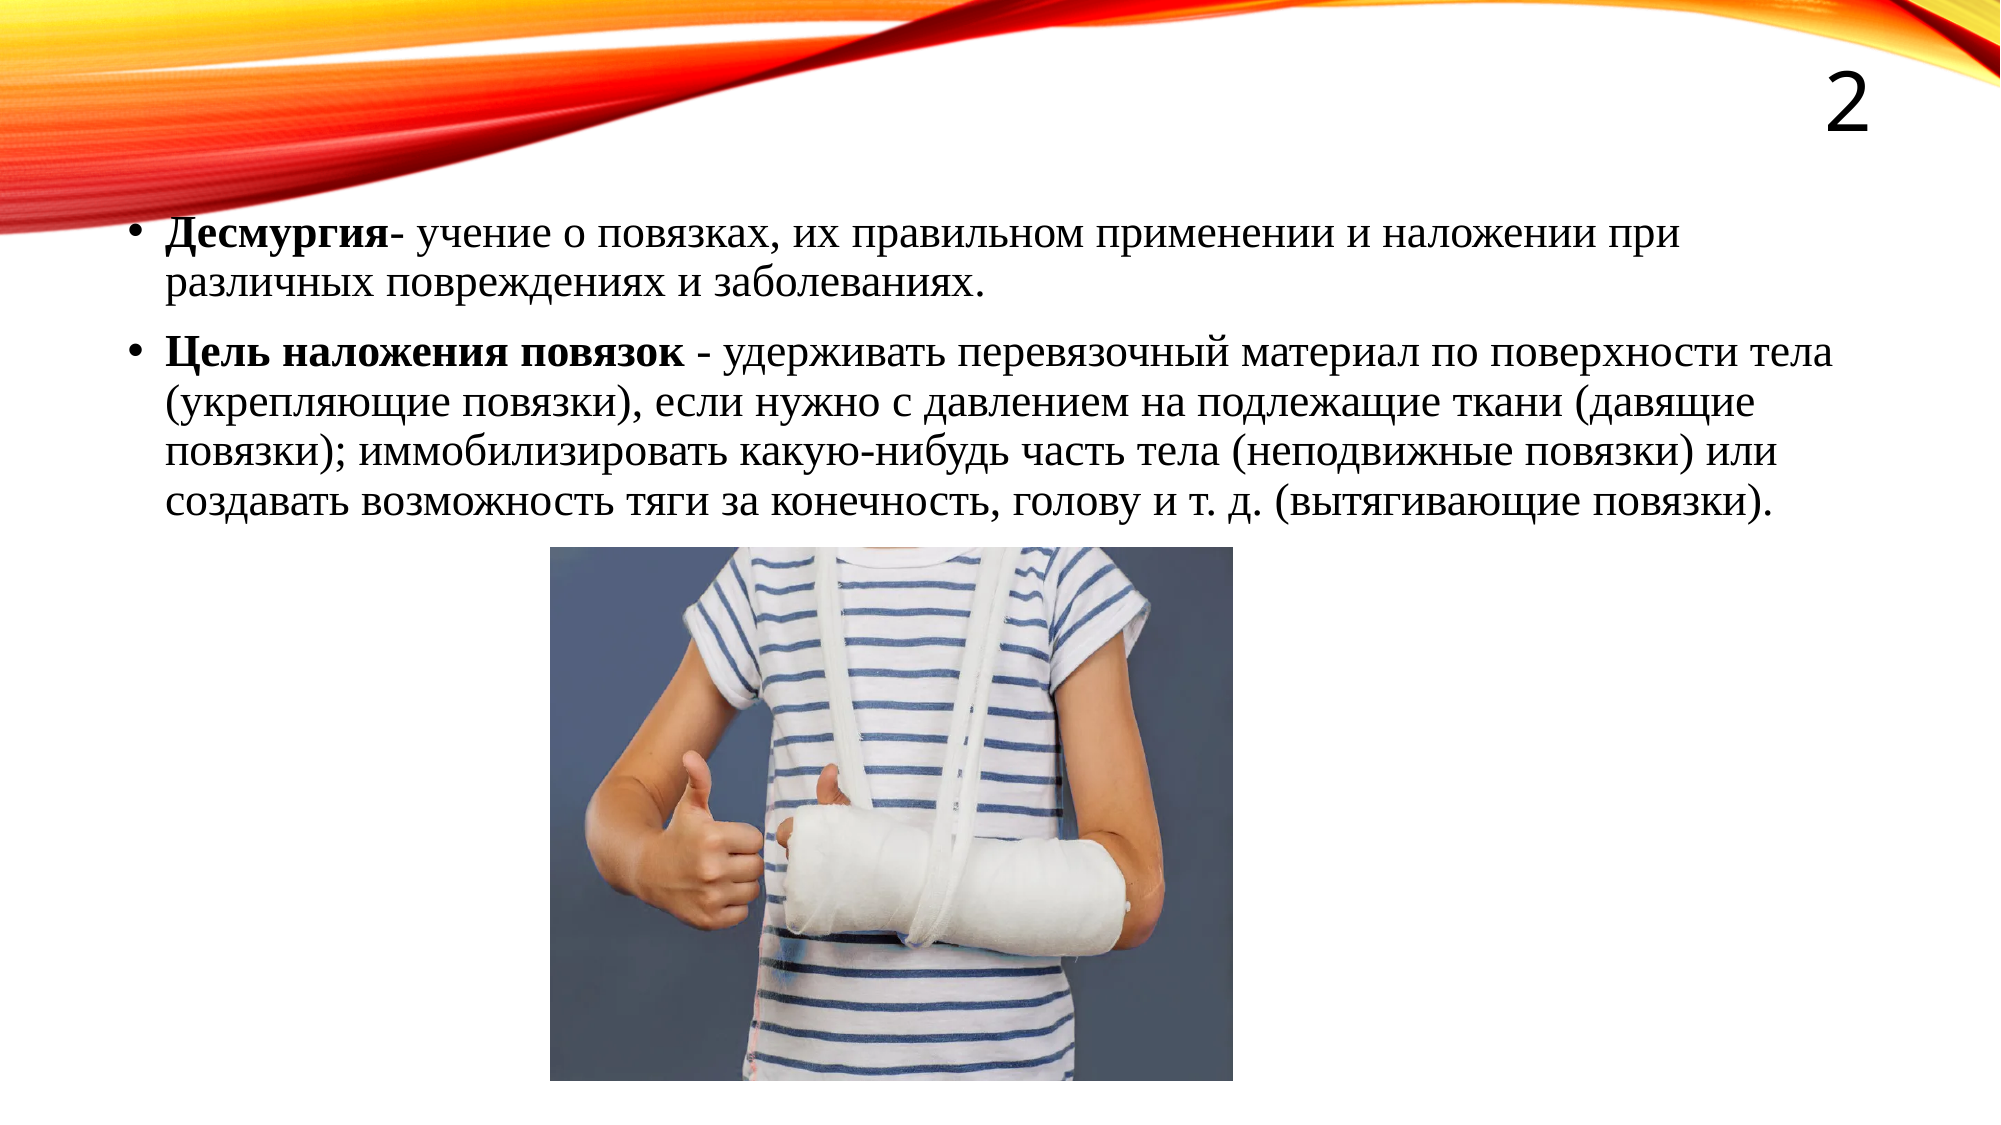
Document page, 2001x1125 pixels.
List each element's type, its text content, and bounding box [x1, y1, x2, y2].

picture [550, 547, 1233, 1081]
list Десмургия- учение о повязках, их правильном применении и наложении при различных повреждениях и заболеваниях. Цель наложения повязок - удерживать перевязочный материал по поверхности тела (укрепляющие повязки), если нужно с давлением на подлежащие ткани (давящие повязки); иммобилизировать какую-нибудь часть тела (неподвижные повязки) или создавать возможность тяги за конечность, голову и т. д. (вытягивающие повязки). [112, 200, 1888, 1008]
picture [0, 0, 2000, 237]
title 2 [474, 46, 1888, 163]
